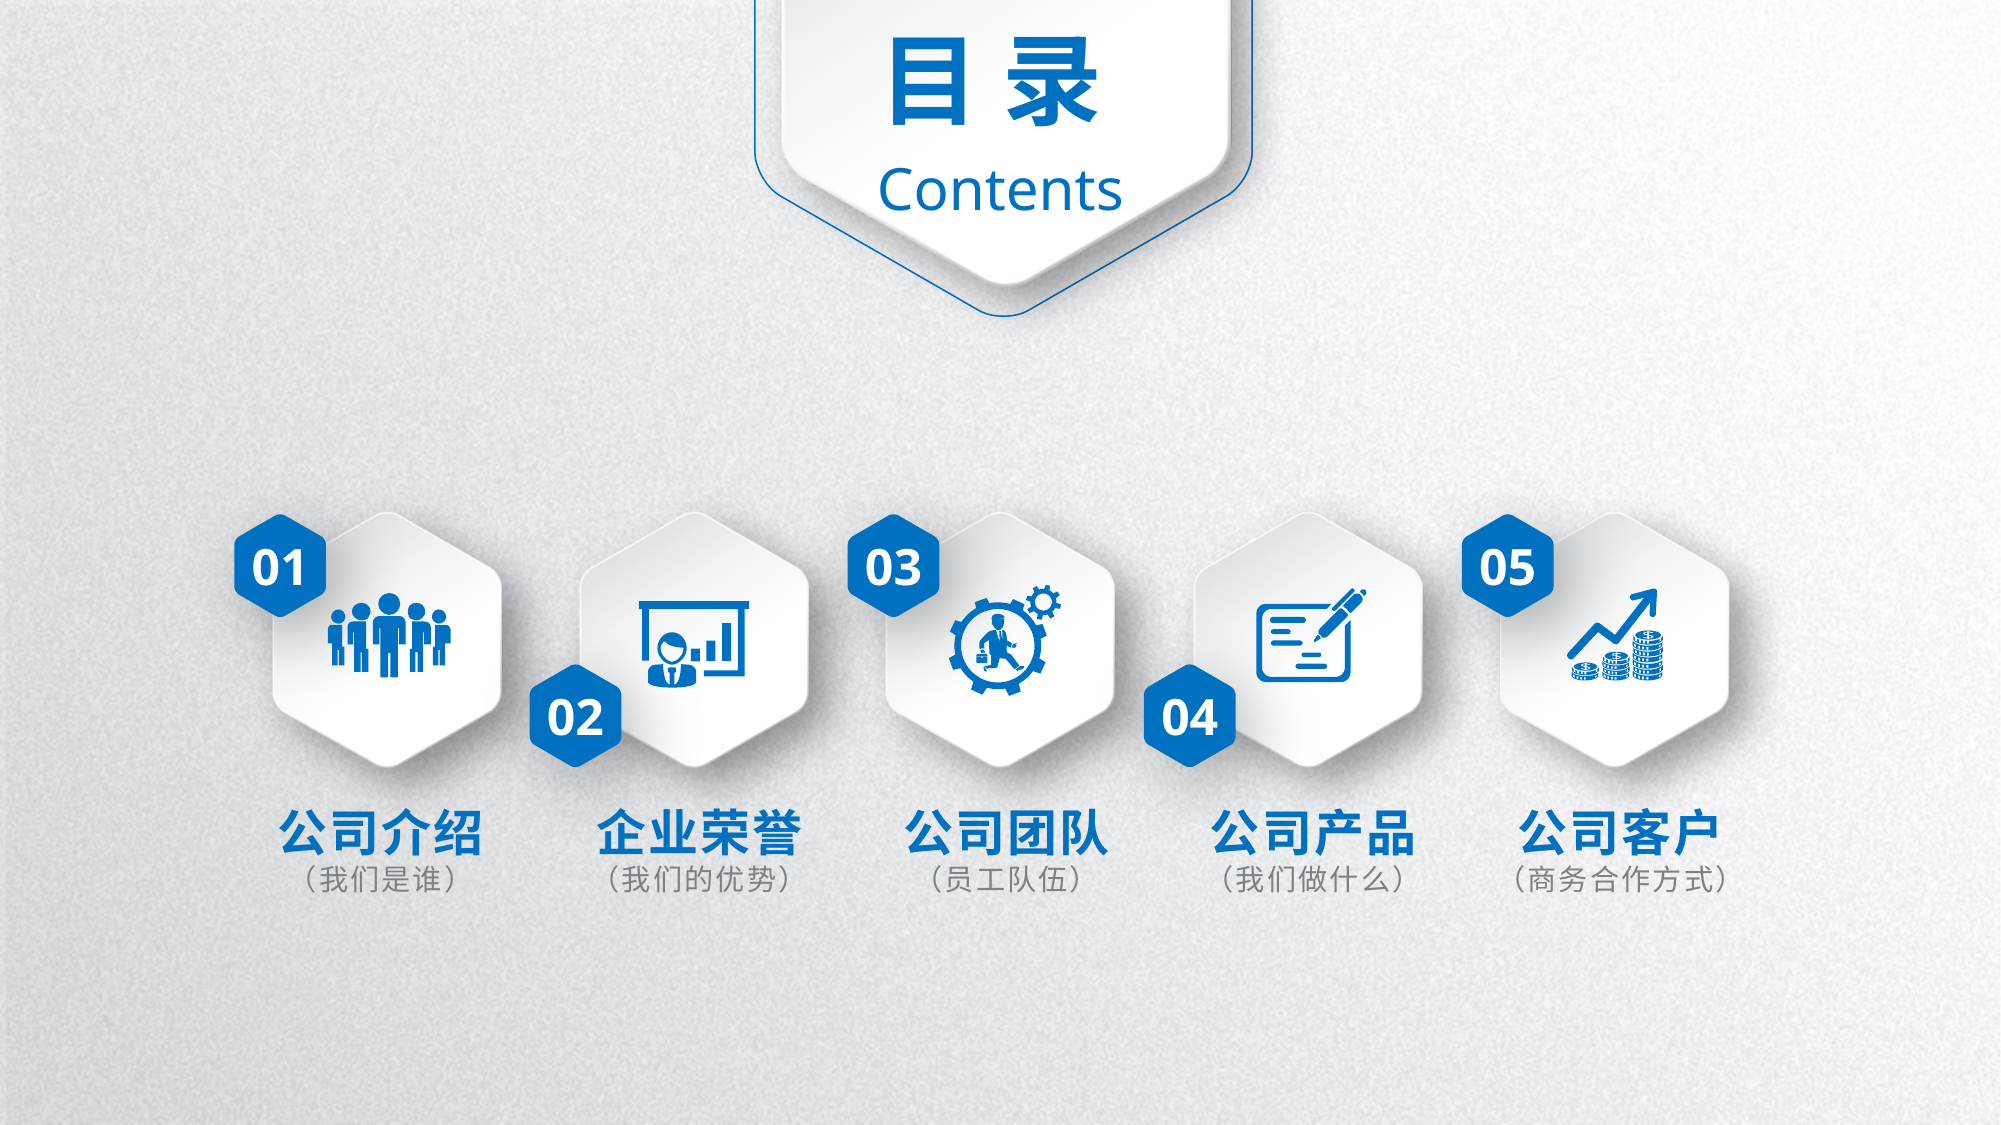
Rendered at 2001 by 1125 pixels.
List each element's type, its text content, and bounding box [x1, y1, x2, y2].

text_box 公司介绍 （我们是谁） [221, 793, 539, 904]
text_box 公司客户 （商务合作方式） [1461, 793, 1780, 904]
text_box 公司产品 （我们做什么） [1153, 803, 1461, 904]
text_box 公司团队 （员工队伍） [846, 803, 1153, 904]
text_box 企业荣誉 （我们的优势） [539, 803, 846, 904]
text_box 01 [220, 535, 228, 596]
picture [0, 0, 2001, 1125]
